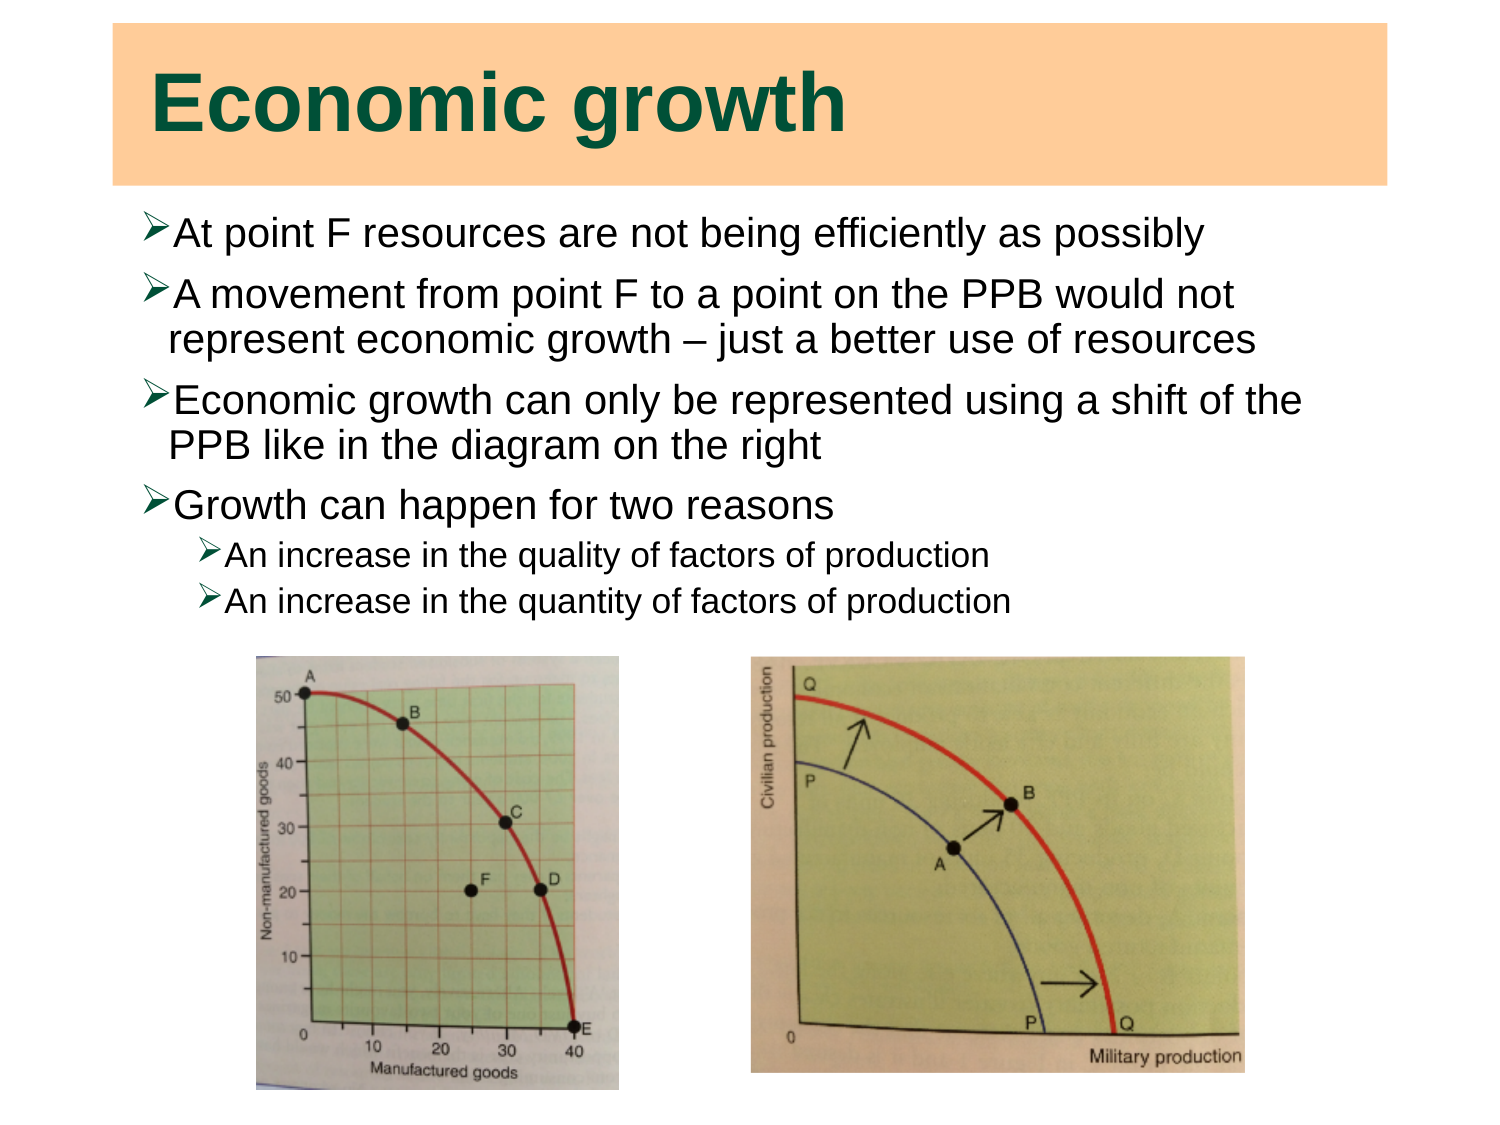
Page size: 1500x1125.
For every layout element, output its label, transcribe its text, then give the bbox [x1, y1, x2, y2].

picture [256, 656, 619, 1090]
title Economic growth [112, 23, 1388, 186]
picture [751, 617, 1245, 1112]
list At point F resources are not being efficiently as possibly A movement from point F to a point on the PPB would not represent economic growth – just a better use of resources Economic growth can only be represented using a shift of the PPB like in the diagram on the right Growth can happen for two reasons An increase in the quality of factors of production An increase in the quantity of factors of production [125, 204, 1400, 1013]
